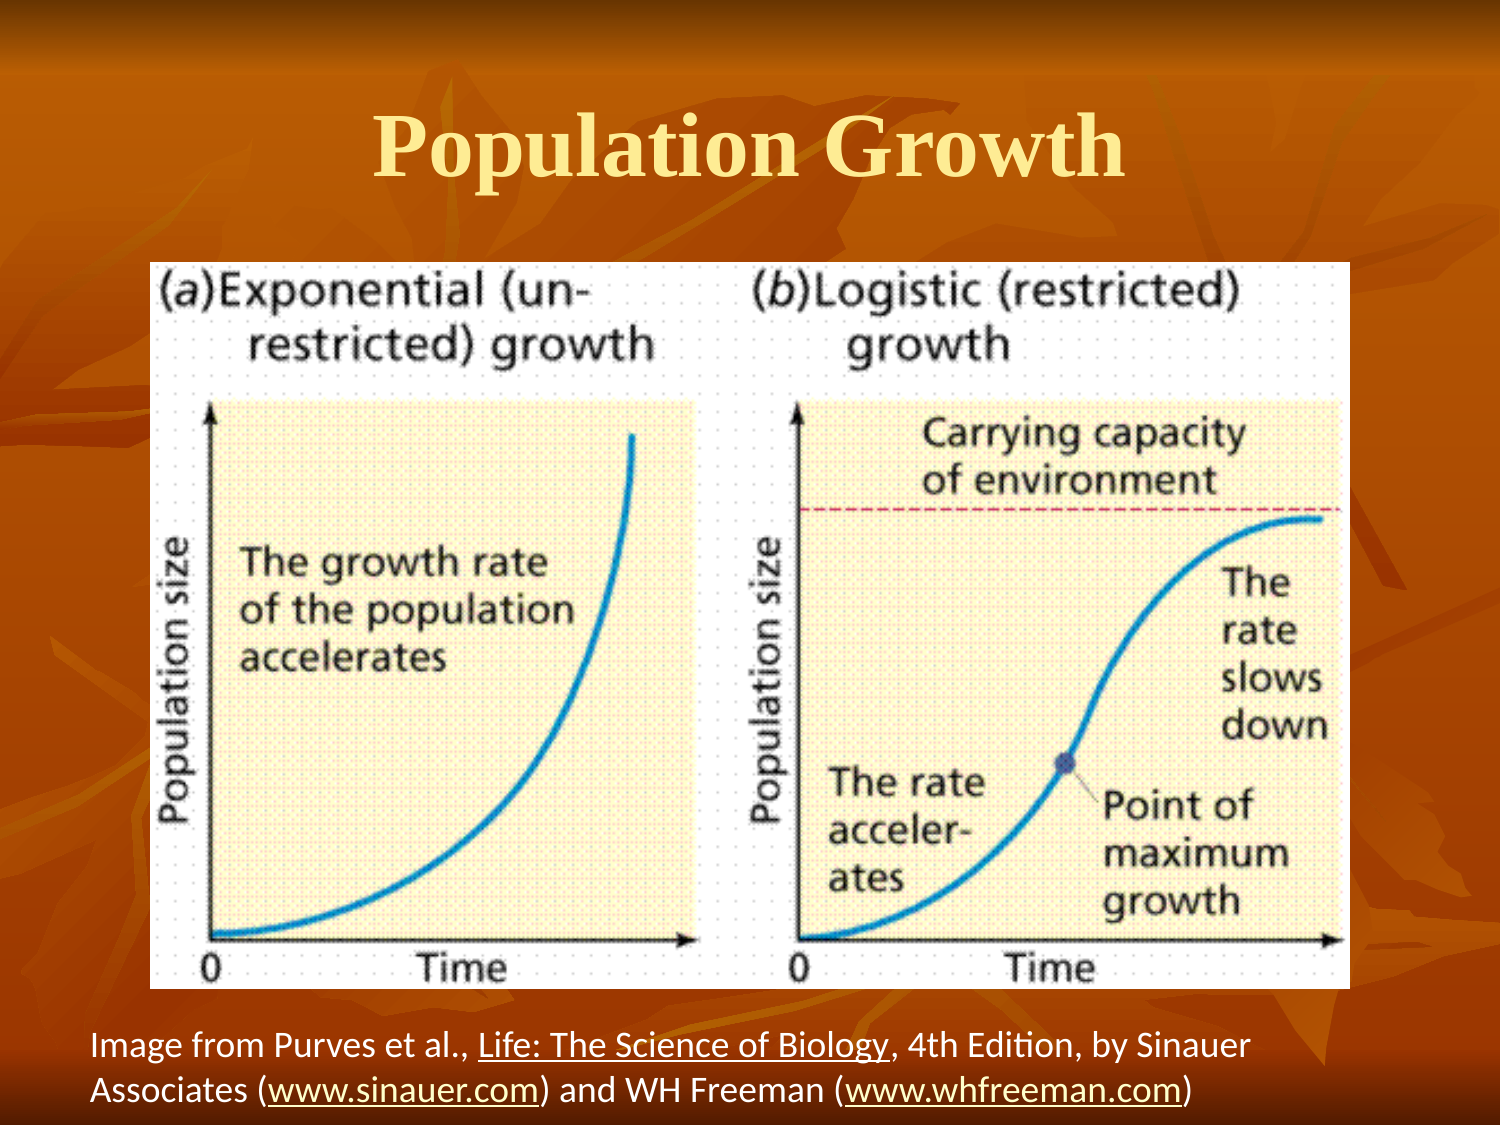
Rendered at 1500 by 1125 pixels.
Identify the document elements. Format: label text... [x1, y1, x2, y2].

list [149, 262, 1351, 989]
text_box Image from Purves et al., Life: The Science of Biology, 4th Edition, by Sinauer Associates (www.sinauer.com) and WH Freeman (www.whfreeman.com) [74, 1012, 1413, 1118]
title Population Growth [74, 45, 1426, 234]
